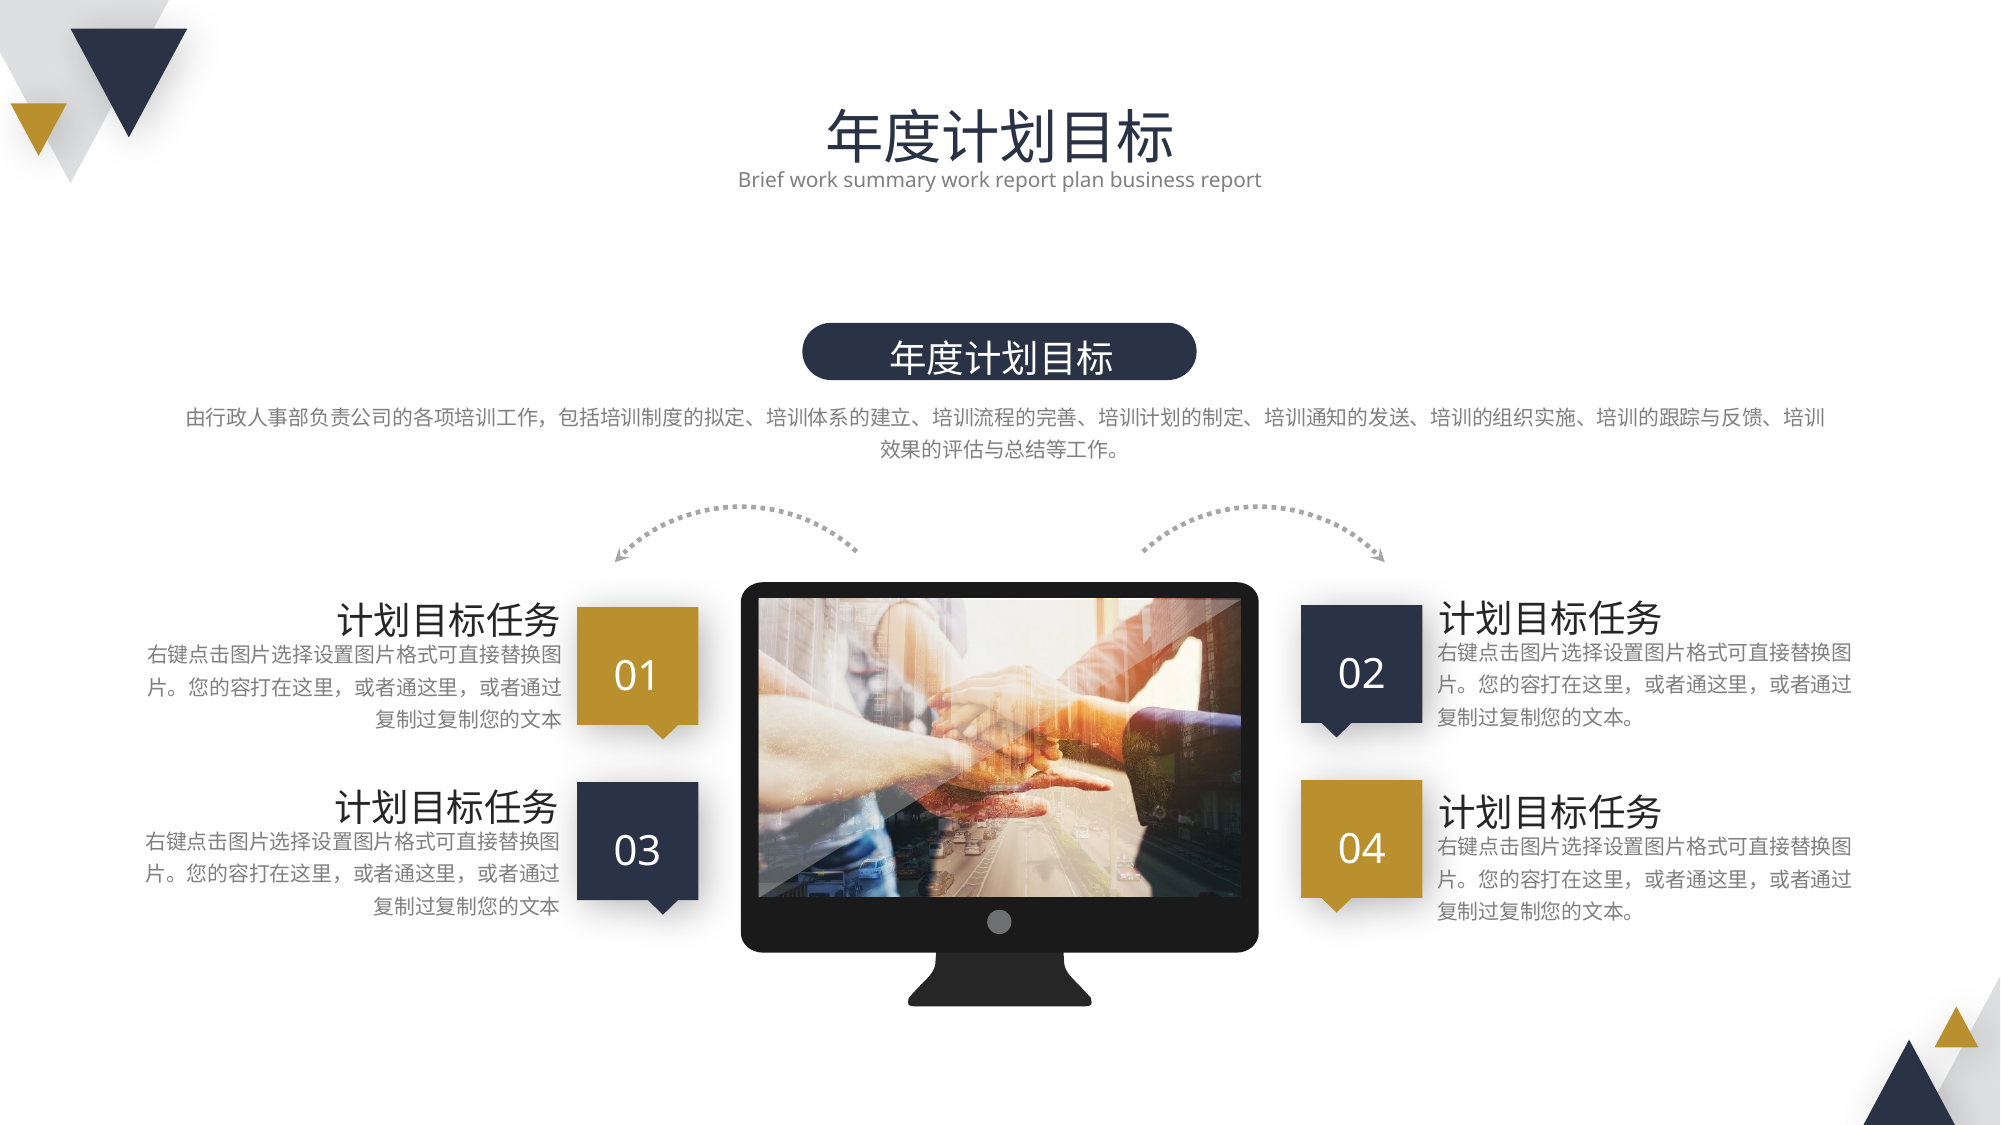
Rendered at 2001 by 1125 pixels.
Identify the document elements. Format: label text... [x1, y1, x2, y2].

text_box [125, 772, 561, 920]
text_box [740, 582, 1259, 1007]
text_box [614, 506, 857, 678]
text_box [802, 313, 1197, 383]
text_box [609, 79, 1391, 198]
text_box 由行政人事部负责公司的各项培训工作，包括培训制度的拟定、培训体系的建立、培训流程的完善、培训计划的制定、培训通知的发送、培训的组织实施、培训的跟踪与反馈、培训效果的评估与总结等工作。 [161, 389, 1848, 470]
text_box [1142, 506, 1385, 678]
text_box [1436, 583, 1872, 731]
text_box 02 [1300, 603, 1424, 739]
text_box 04 [1300, 779, 1424, 915]
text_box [1436, 778, 1872, 925]
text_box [127, 586, 563, 734]
text_box 03 [576, 781, 700, 917]
text_box 01 [576, 606, 700, 742]
